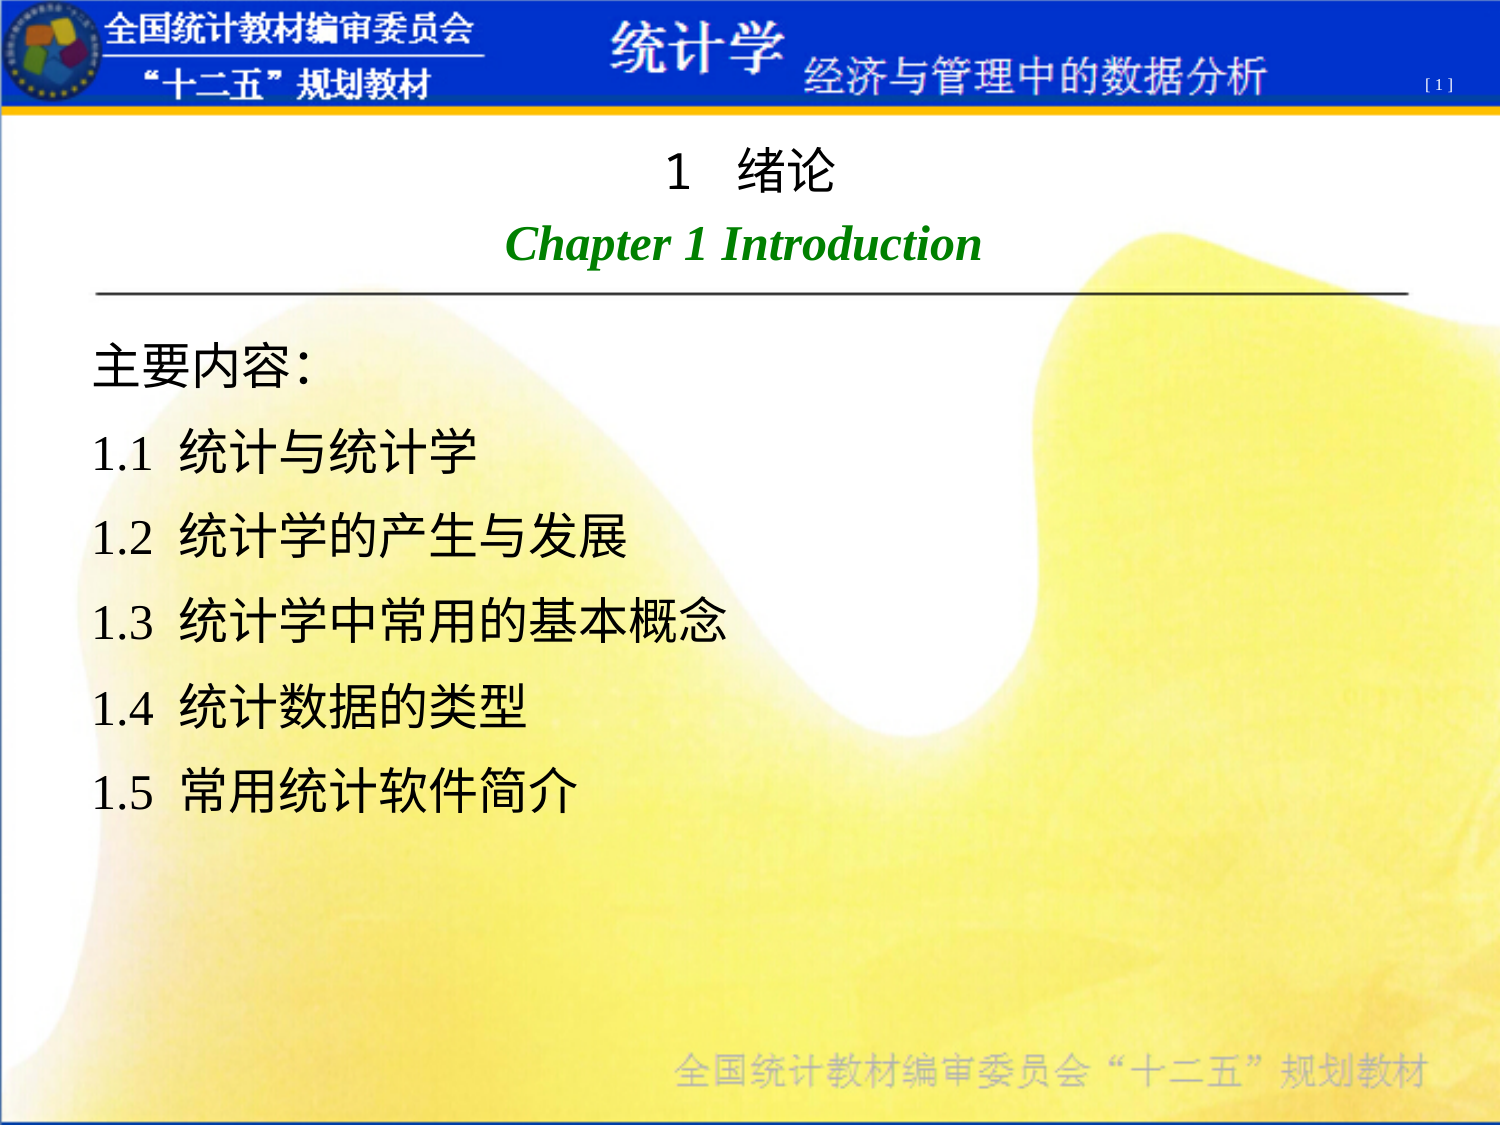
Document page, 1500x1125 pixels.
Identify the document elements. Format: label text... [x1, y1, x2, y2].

text_box 1 绪论 [64, 132, 1436, 203]
text_box 主要内容： 1.1 统计与统计学 1.2 统计学的产生与发展 1.3 统计学中常用的基本概念 1.4 统计数据的类型 1.5 常用统计软件简介 [76, 327, 1424, 828]
picture [0, 0, 1500, 1125]
text_box Chapter 1 Introduction [41, 203, 1447, 279]
text_box [ 1 ] [1364, 66, 1468, 142]
